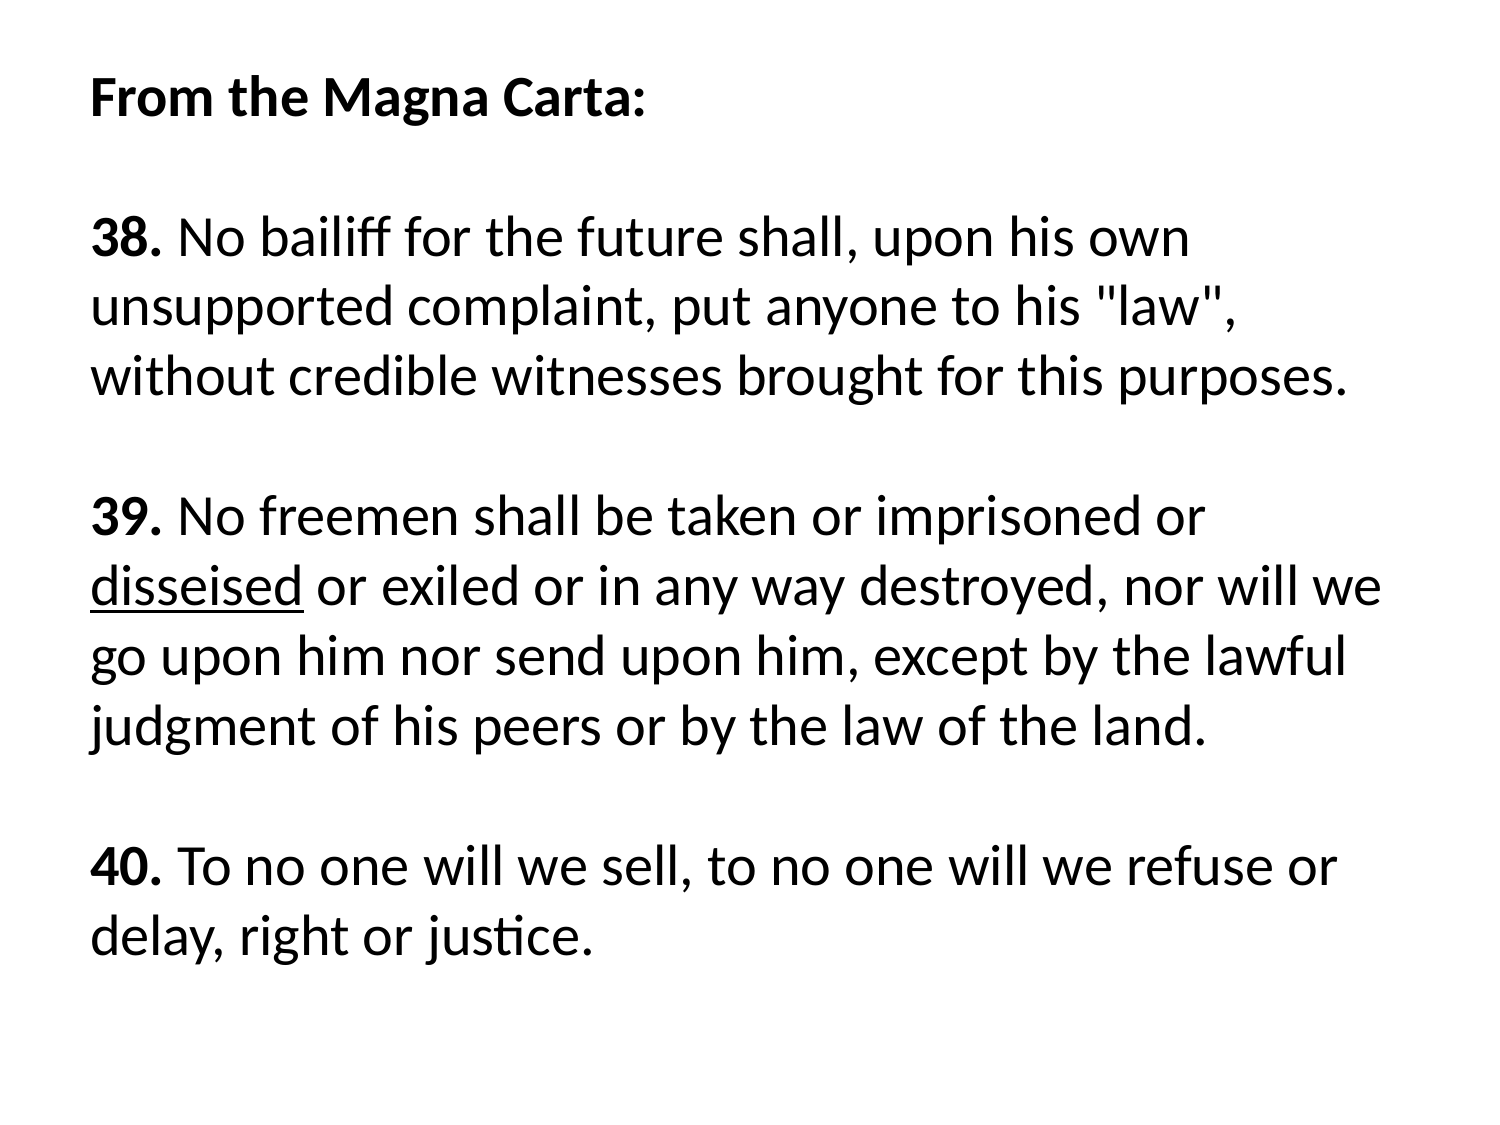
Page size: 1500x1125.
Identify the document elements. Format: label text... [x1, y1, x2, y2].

title From the Magna Carta: 38. No bailiff for the future shall, upon his own unsupported complaint, put anyone to his "law", without credible witnesses brought for this purposes. 39. No freemen shall be taken or imprisoned or disseised or exiled or in any way destroyed, nor will we go upon him nor send upon him, except by the lawful judgment of his peers or by the law of the land. 40. To no one will we sell, to no one will we refuse or delay, right or justice. [75, 45, 1425, 1050]
